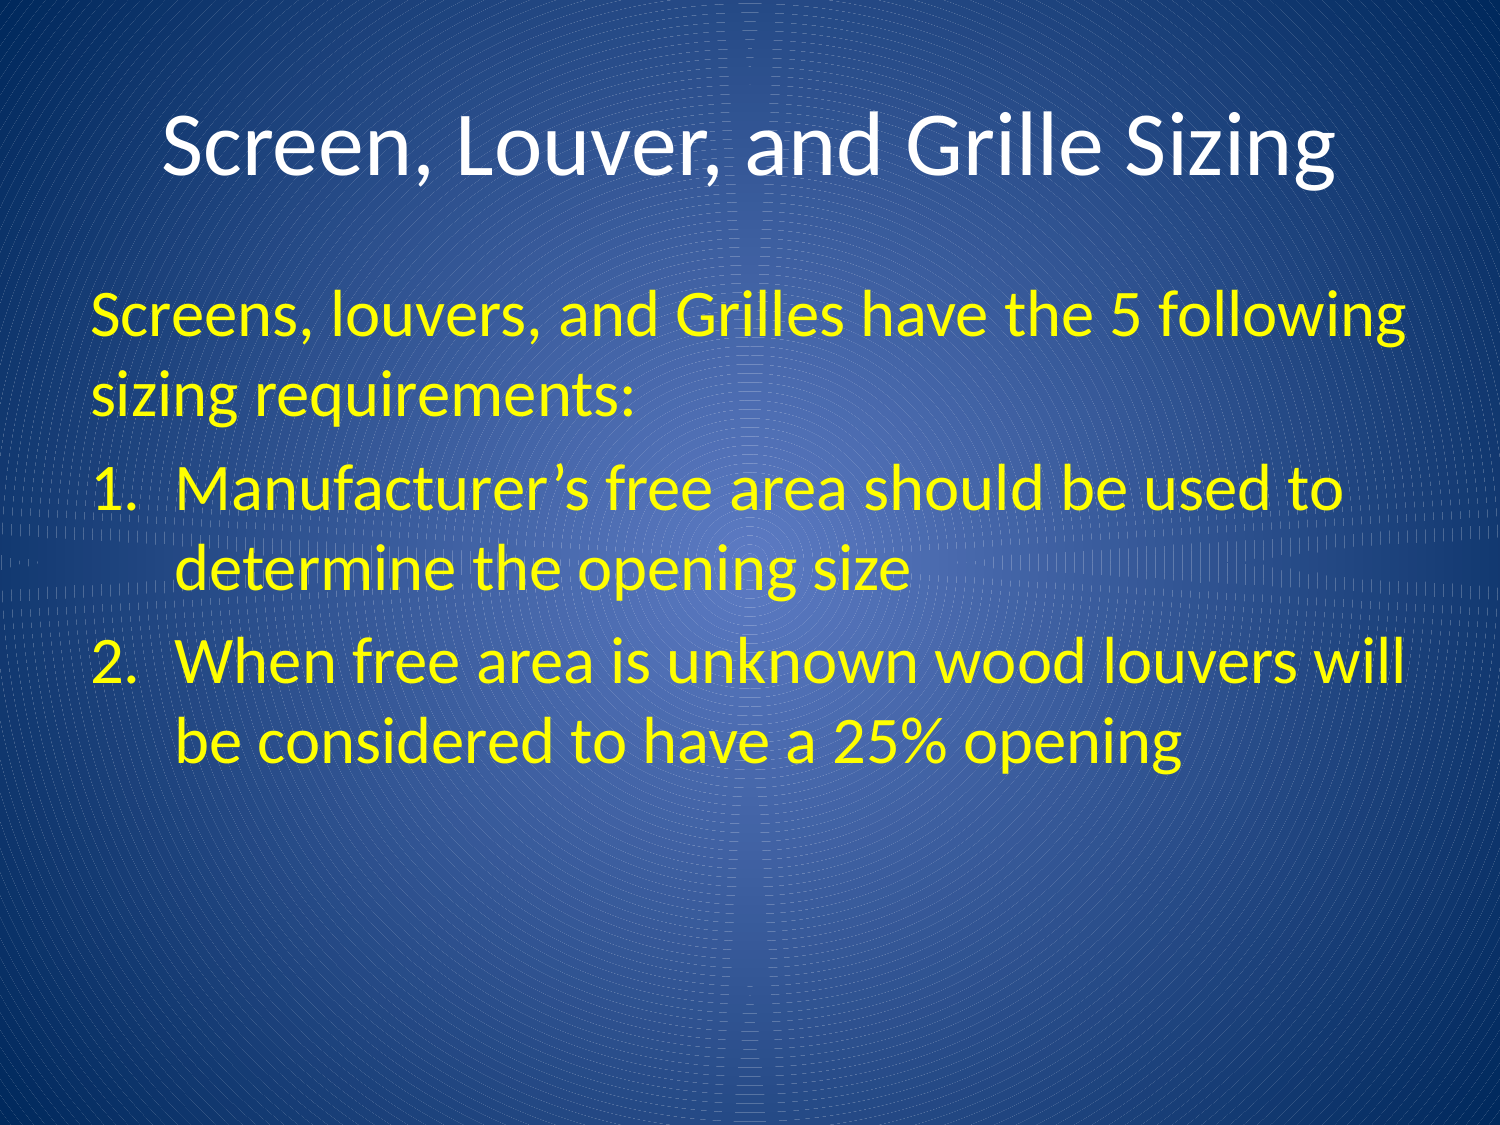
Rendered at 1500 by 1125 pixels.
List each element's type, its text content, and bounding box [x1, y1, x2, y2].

list Screens, louvers, and Grilles have the 5 following sizing requirements: Manufacturer’s free area should be used to determine the opening size When free area is unknown wood louvers will be considered to have a 25% opening [75, 262, 1425, 1005]
title Screen, Louver, and Grille Sizing [75, 45, 1425, 233]
